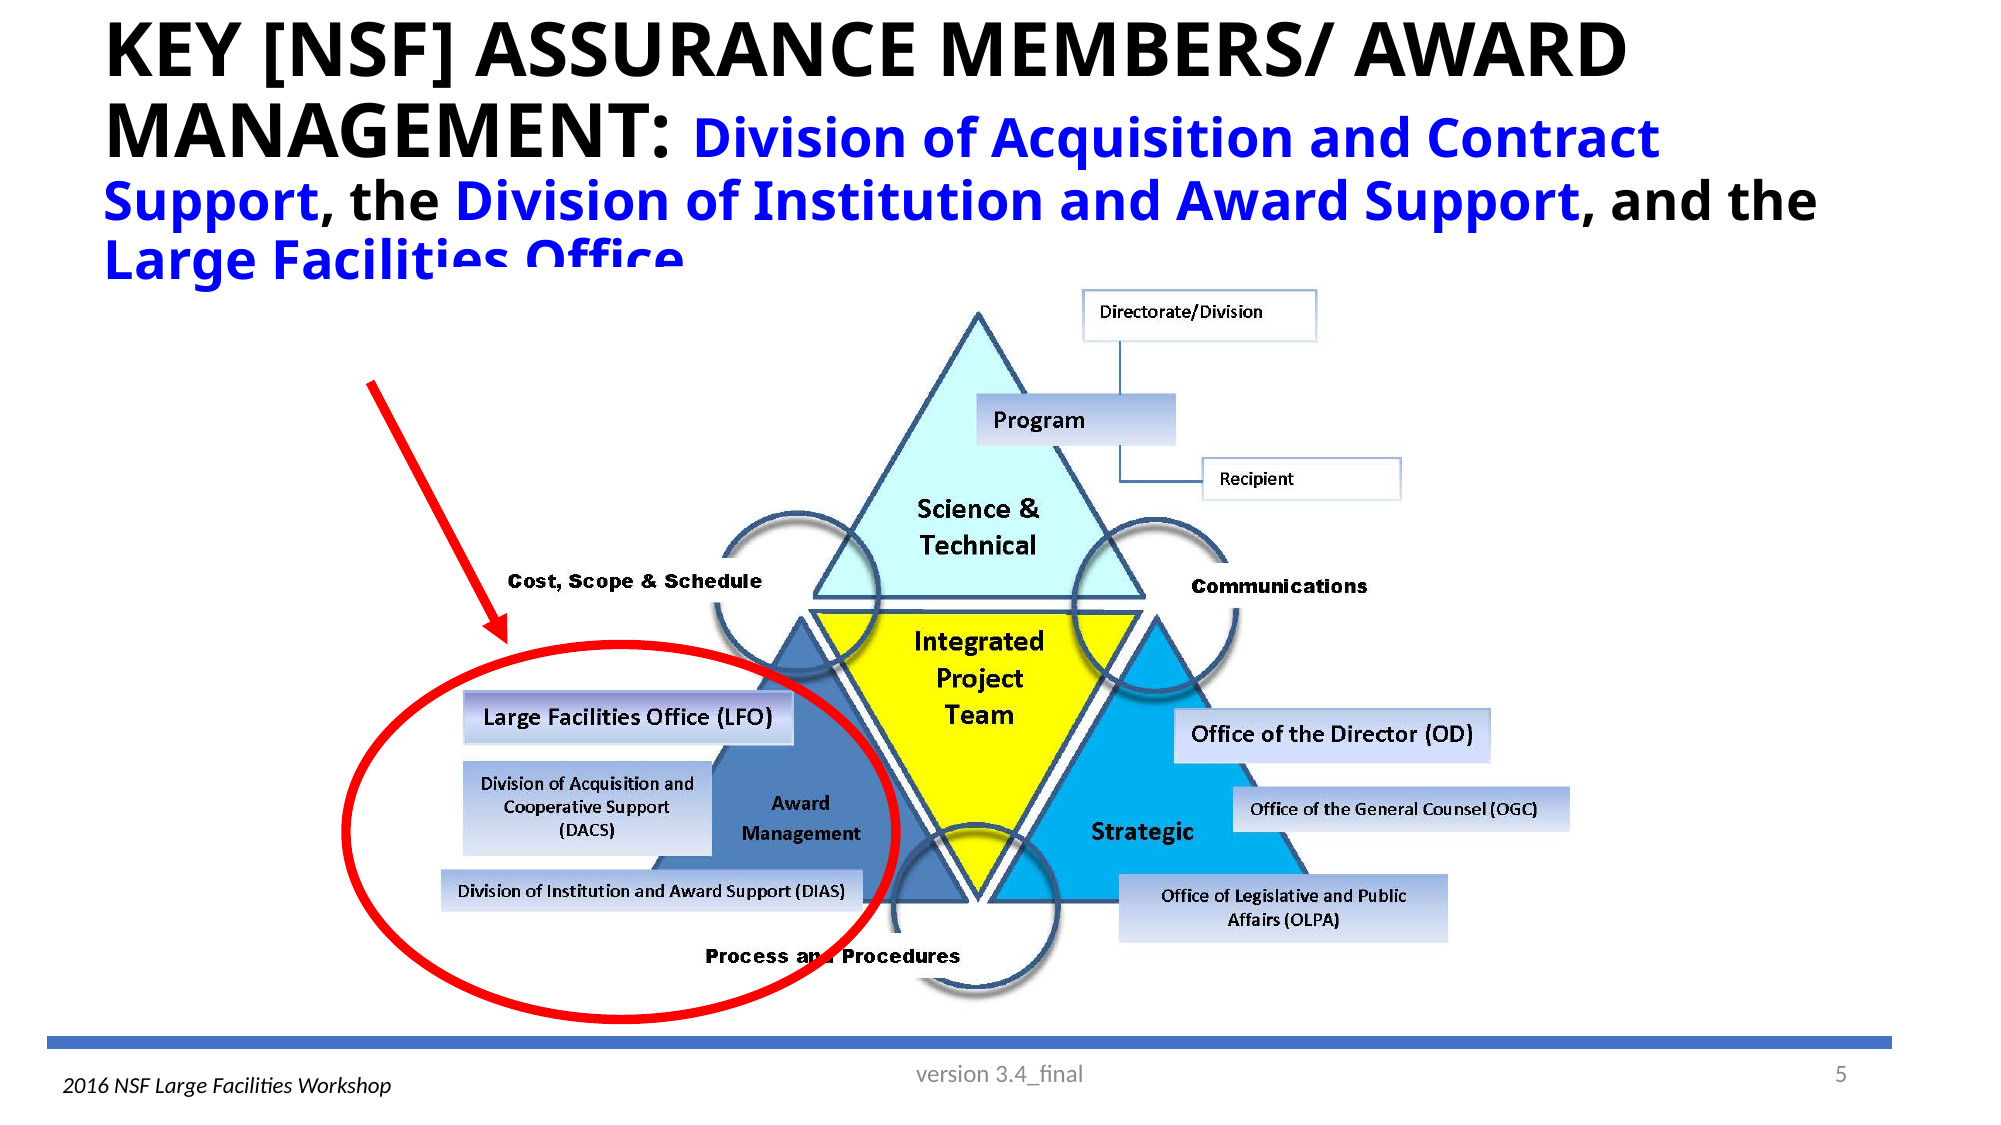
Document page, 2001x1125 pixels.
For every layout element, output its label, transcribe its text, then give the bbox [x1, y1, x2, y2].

text_box [344, 693, 434, 971]
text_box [369, 381, 508, 645]
picture [434, 267, 1601, 1030]
slide_number 5 [1412, 1049, 1863, 1103]
text_box 2016 NSF Large Facilities Workshop [47, 1062, 498, 1105]
title KEY [NSF] ASSURANCE MEMBERS/ AWARD MANAGEMENT: Division of Acquisition and Contract Support, the Division of Institution and Award Support, and the Large Facilities Office [88, 28, 1917, 275]
footer version 3.4_final [662, 1043, 1338, 1103]
